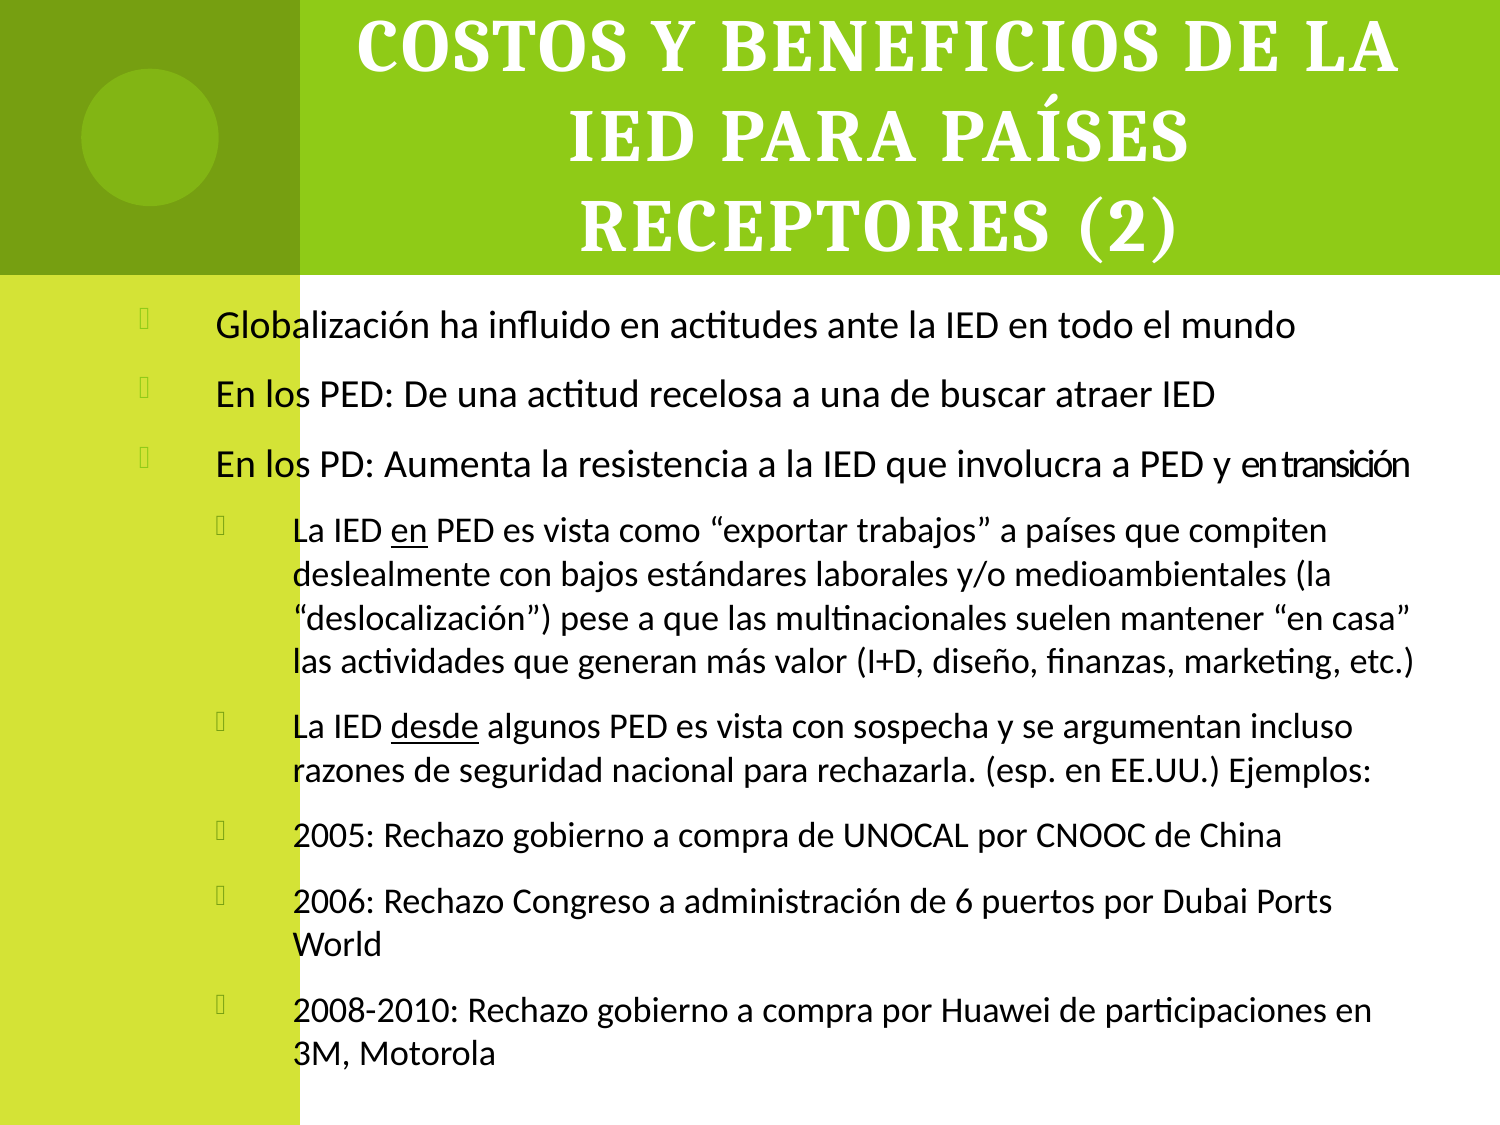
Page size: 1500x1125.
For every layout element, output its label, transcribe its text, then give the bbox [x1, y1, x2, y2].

title Costos y beneficios de la IED para países receptores (2) [336, 37, 1425, 225]
list Globalización ha influido en actitudes ante la IED en todo el mundo En los PED: De una actitud recelosa a una de buscar atraer IED En los PD: Aumenta la resistencia a la IED que involucra a PED y en transición La IED en PED es vista como “exportar trabajos” a países que compiten deslealmente con bajos estándares laborales y/o medioambientales (la “deslocalización”) pese a que las multinacionales suelen mantener “en casa” las actividades que generan más valor (I+D, diseño, finanzas, marketing, etc.) La IED desde algunos PED es vista con sospecha y se argumentan incluso razones de seguridad nacional para rechazarla. (esp. en EE.UU.) Ejemplos: 2005: Rechazo gobierno a compra de UNOCAL por CNOOC de China 2006: Rechazo Congreso a administración de 6 puertos por Dubai Ports World 2008-2010: Rechazo gobierno a compra por Huawei de participaciones en 3M, Motorola [123, 290, 1436, 1094]
